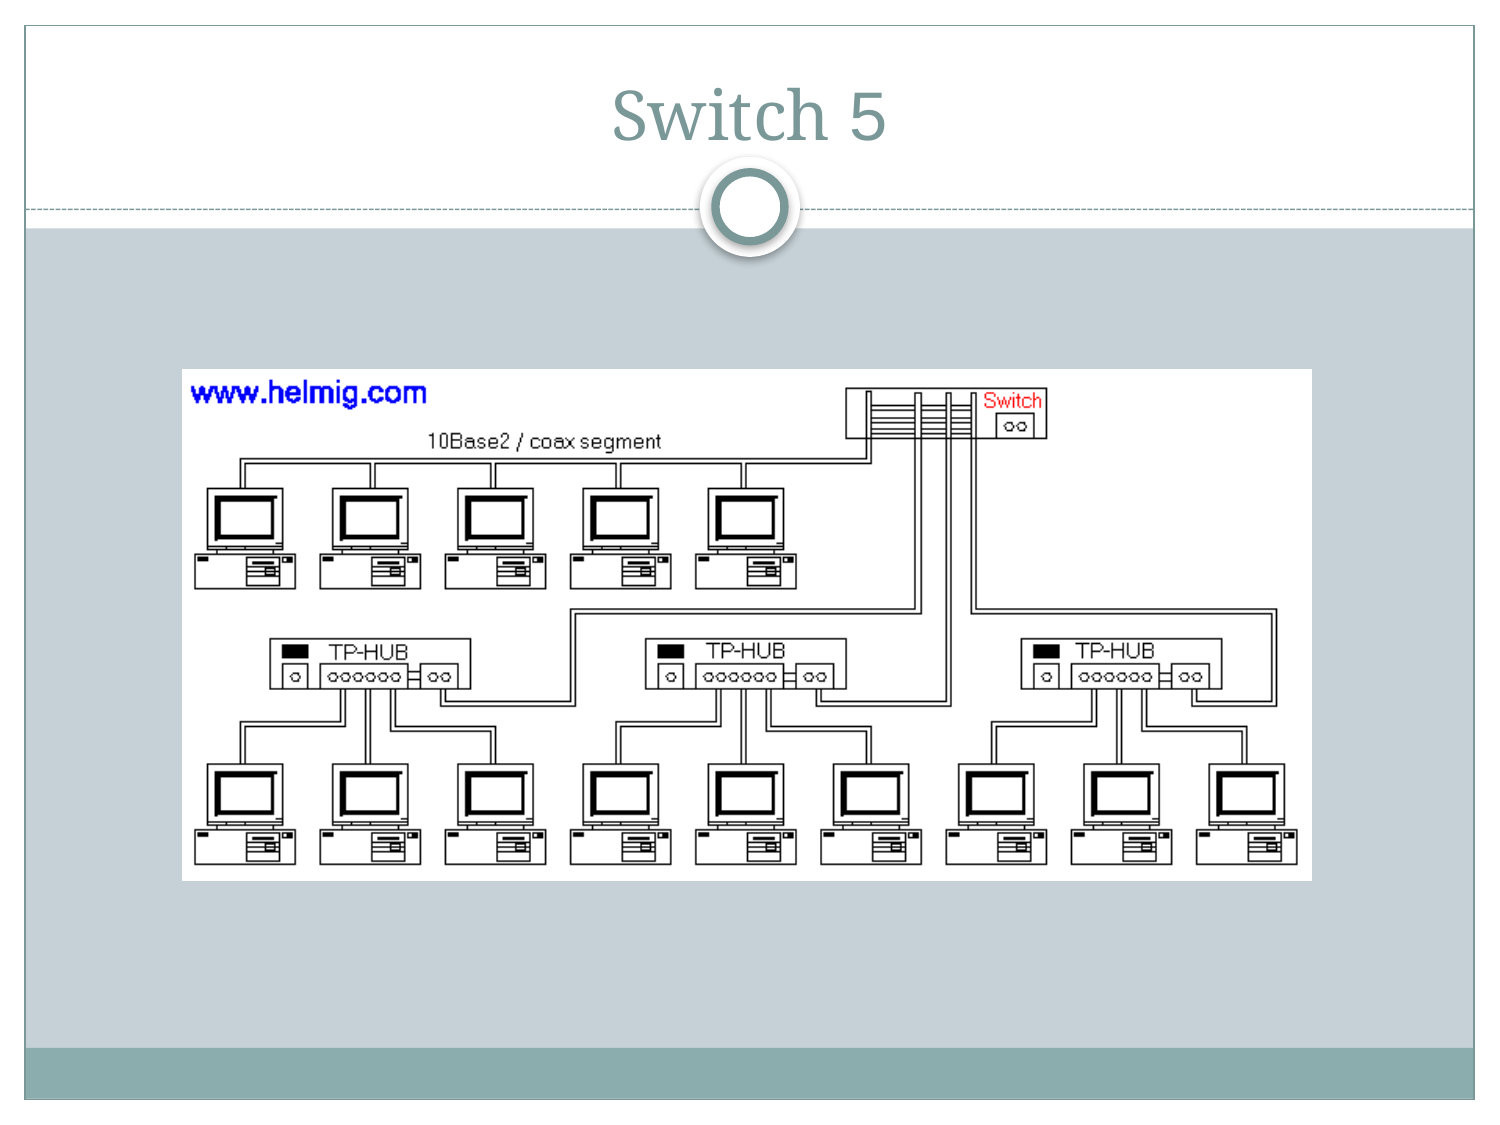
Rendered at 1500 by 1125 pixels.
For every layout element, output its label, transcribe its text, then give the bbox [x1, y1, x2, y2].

title 5 Switch [49, 37, 1450, 162]
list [182, 369, 1312, 882]
